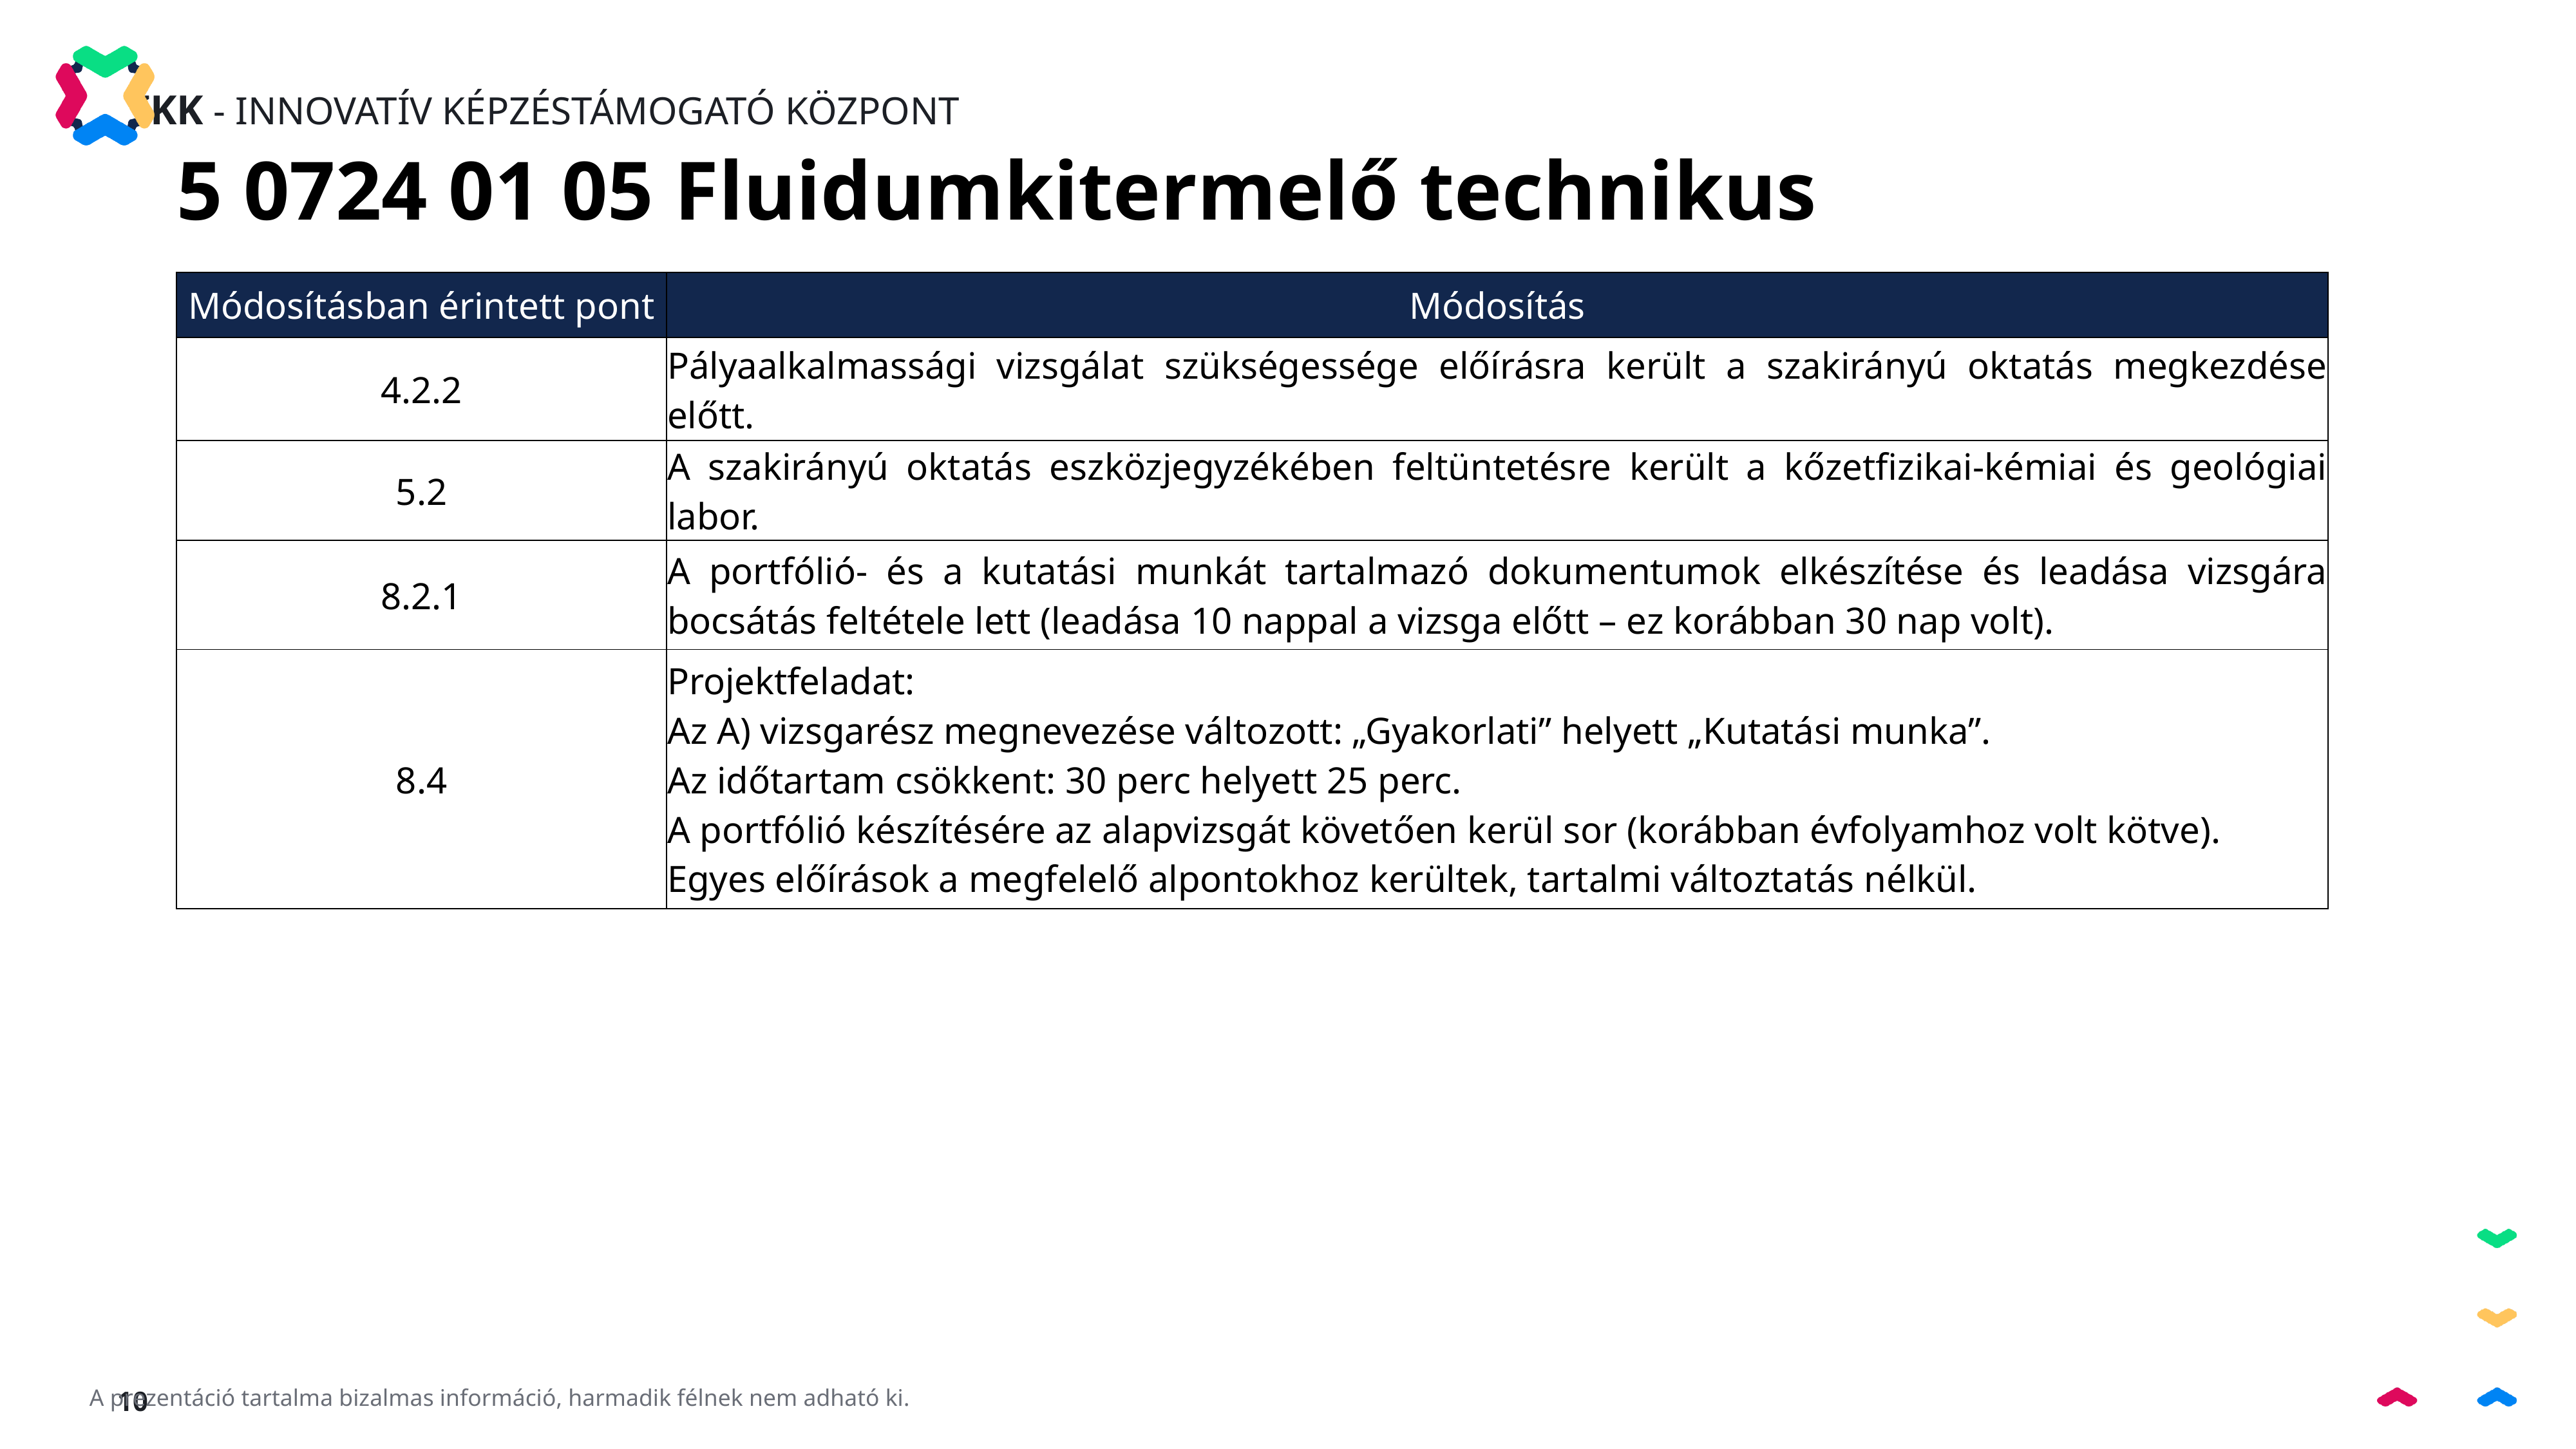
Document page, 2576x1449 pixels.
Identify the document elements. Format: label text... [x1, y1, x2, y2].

table_header Módosítás [667, 273, 2327, 337]
table_cell Projektfeladat: Az A) vizsgarész megnevezése változott: „Gyakorlati” helyett „Kutatási munka”. Az időtartam csökkent: 30 perc helyett 25 perc. A portfólió készítésére az alapvizsgát követően kerül sor (korábban évfolyamhoz volt kötve). Egyes előírások a megfelelő alpontokhoz kerültek, tartalmi változtatás nélkül. [667, 650, 2327, 908]
table_cell 8.2.1 [177, 541, 666, 649]
table_cell Pályaalkalmassági vizsgálat szükségessége előírásra került a szakirányú oktatás megkezdése előtt. [667, 338, 2327, 440]
table_cell 4.2.2 [177, 338, 666, 440]
table_cell 5.2 [177, 441, 666, 540]
list 5 0724 01 05 Fluidumkitermelő technikus [176, 139, 2185, 221]
picture [2377, 1229, 2517, 1406]
table_cell A portfólió- és a kutatási munkát tartalmazó dokumentumok elkészítése és leadása vizsgára bocsátás feltétele lett (leadása 10 nappal a vizsga előtt – ez korábban 30 nap volt). [667, 541, 2327, 649]
table_cell A szakirányú oktatás eszközjegyzékében feltüntetésre került a kőzetfizikai-kémiai és geológiai labor. [667, 441, 2327, 540]
table_cell 8.4 [177, 650, 666, 908]
picture [55, 46, 155, 146]
table_header Módosításban érintett pont [177, 273, 666, 337]
